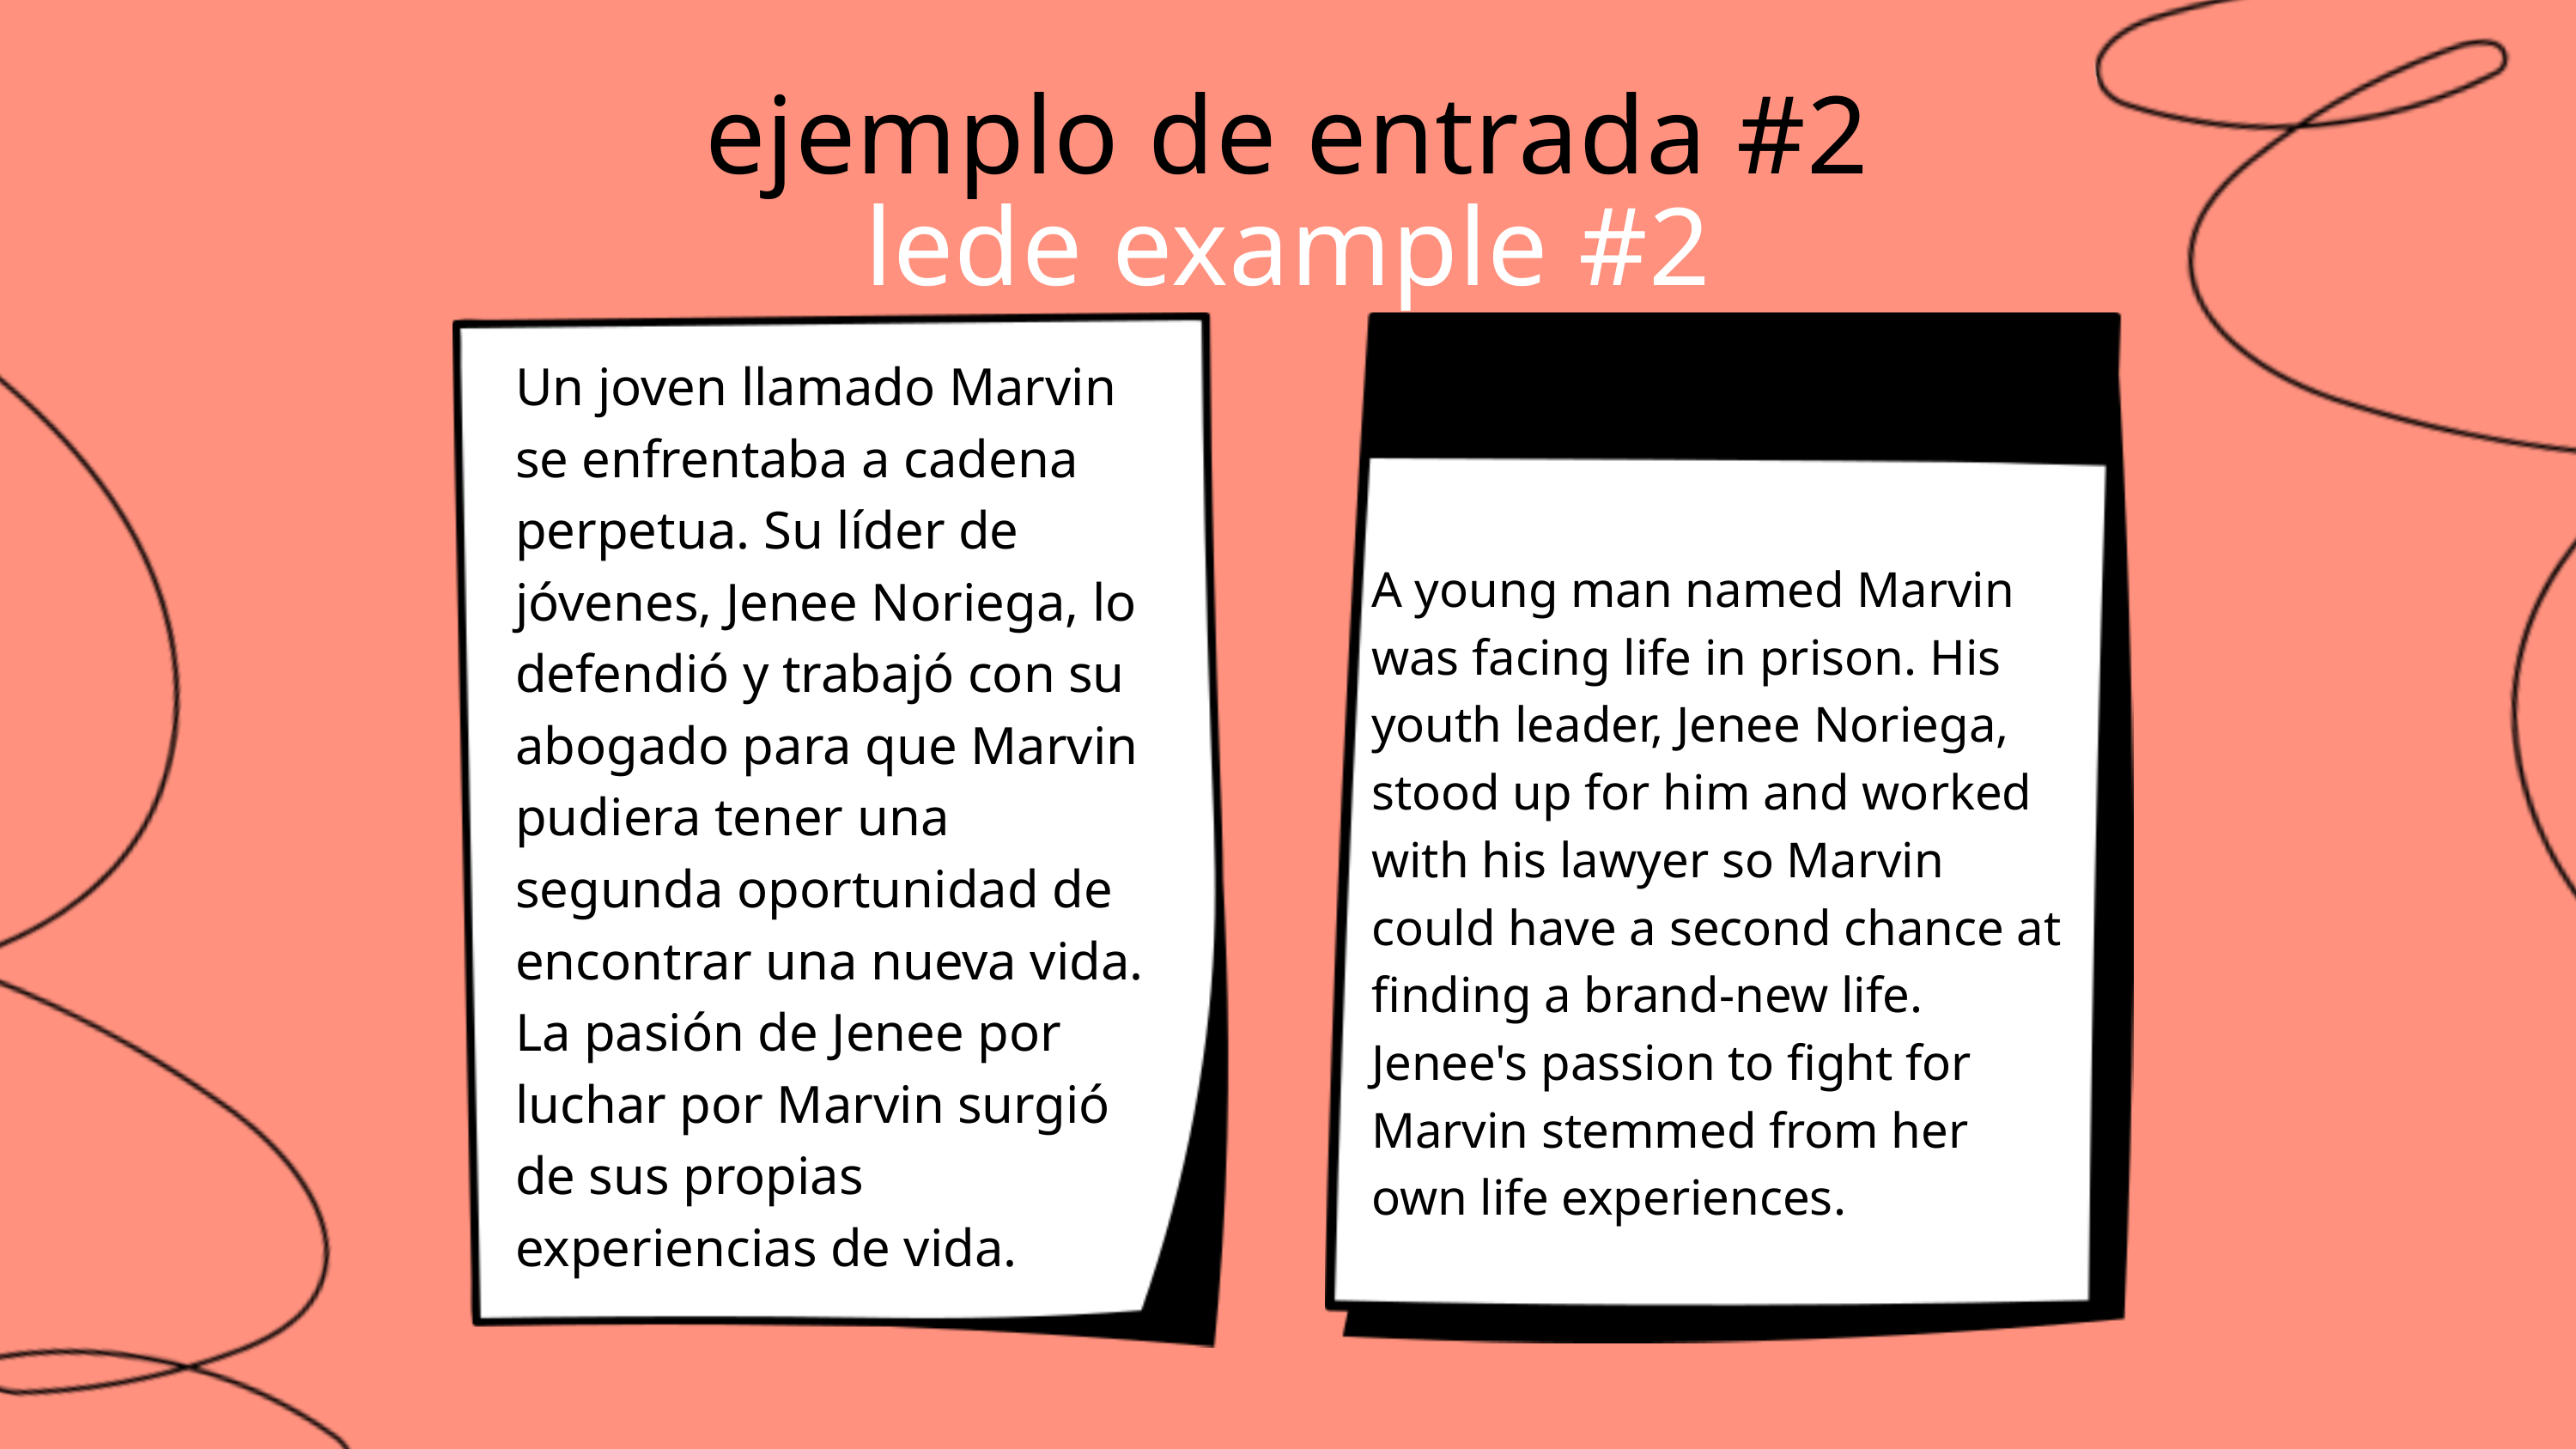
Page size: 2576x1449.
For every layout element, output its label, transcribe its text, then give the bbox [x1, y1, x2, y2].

picture [1325, 0, 2576, 1361]
text_box lede example #2 [387, 199, 2189, 307]
picture [0, 26, 1233, 1449]
text_box ejemplo de entrada #2 [387, 88, 2189, 196]
